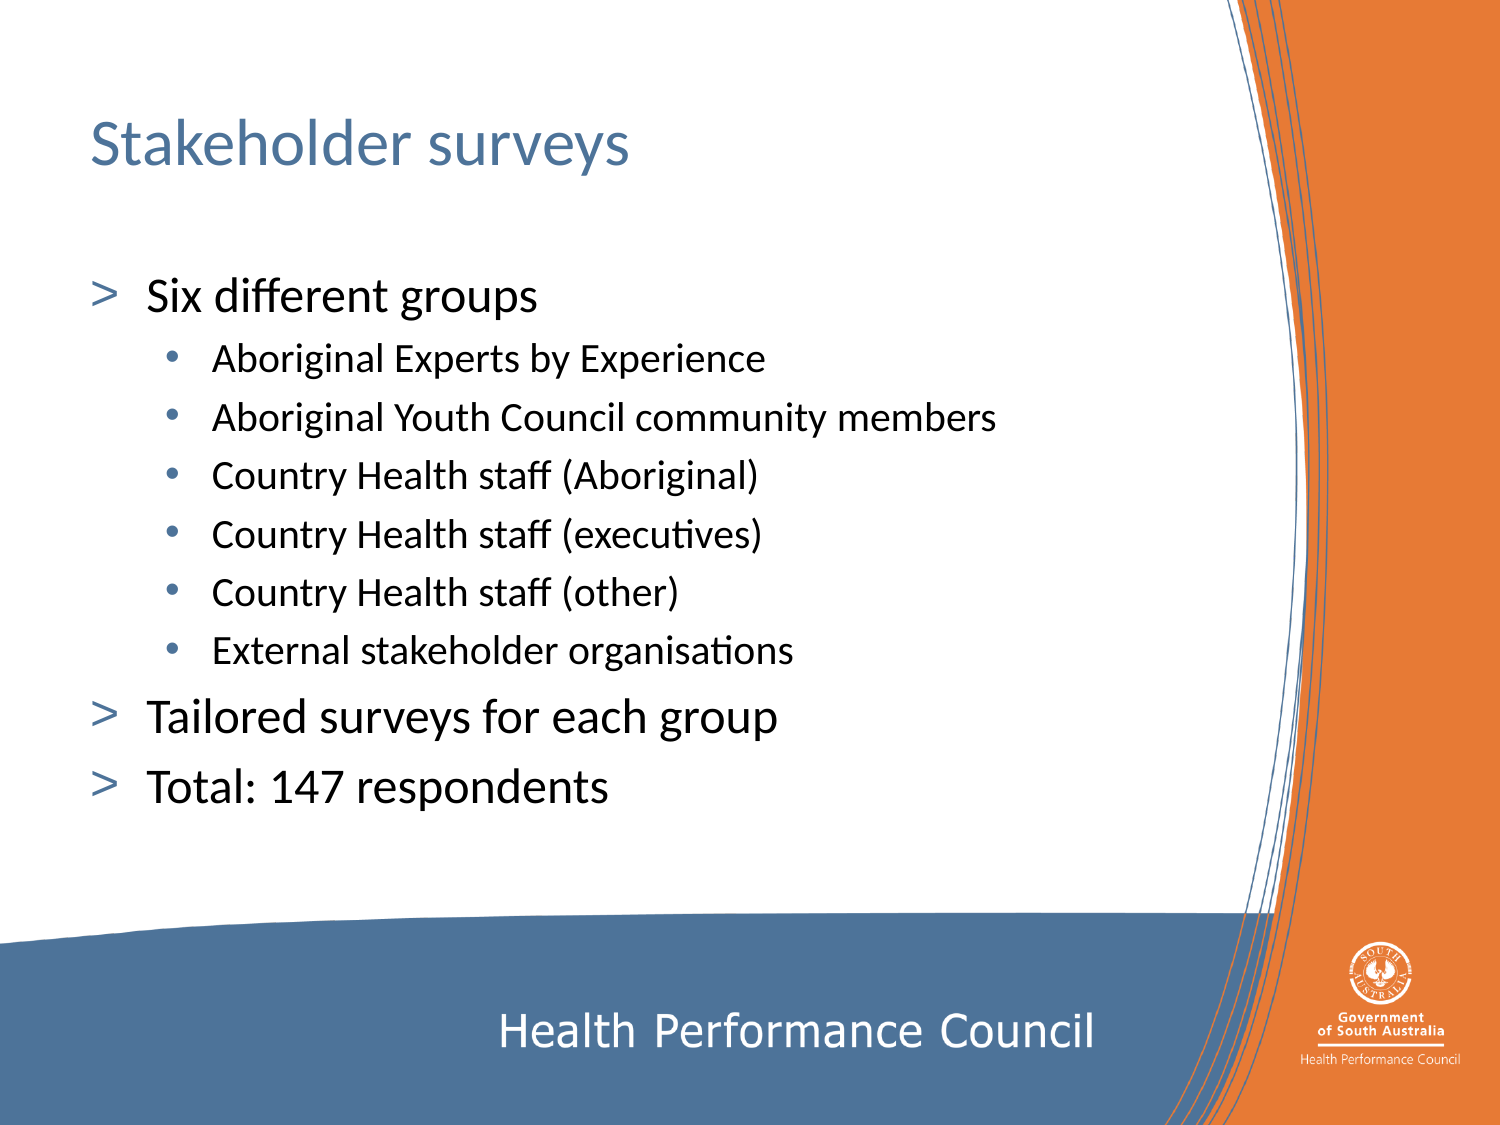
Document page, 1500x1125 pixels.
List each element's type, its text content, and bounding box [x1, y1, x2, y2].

title Stakeholder surveys [75, 45, 1103, 233]
picture [0, 0, 1500, 1125]
list Six different groups Aboriginal Experts by Experience Aboriginal Youth Council community members Country Health staff (Aboriginal) Country Health staff (executives) Country Health staff (other) External stakeholder organisations Tailored surveys for each group Total: 147 respondents [75, 255, 1103, 906]
